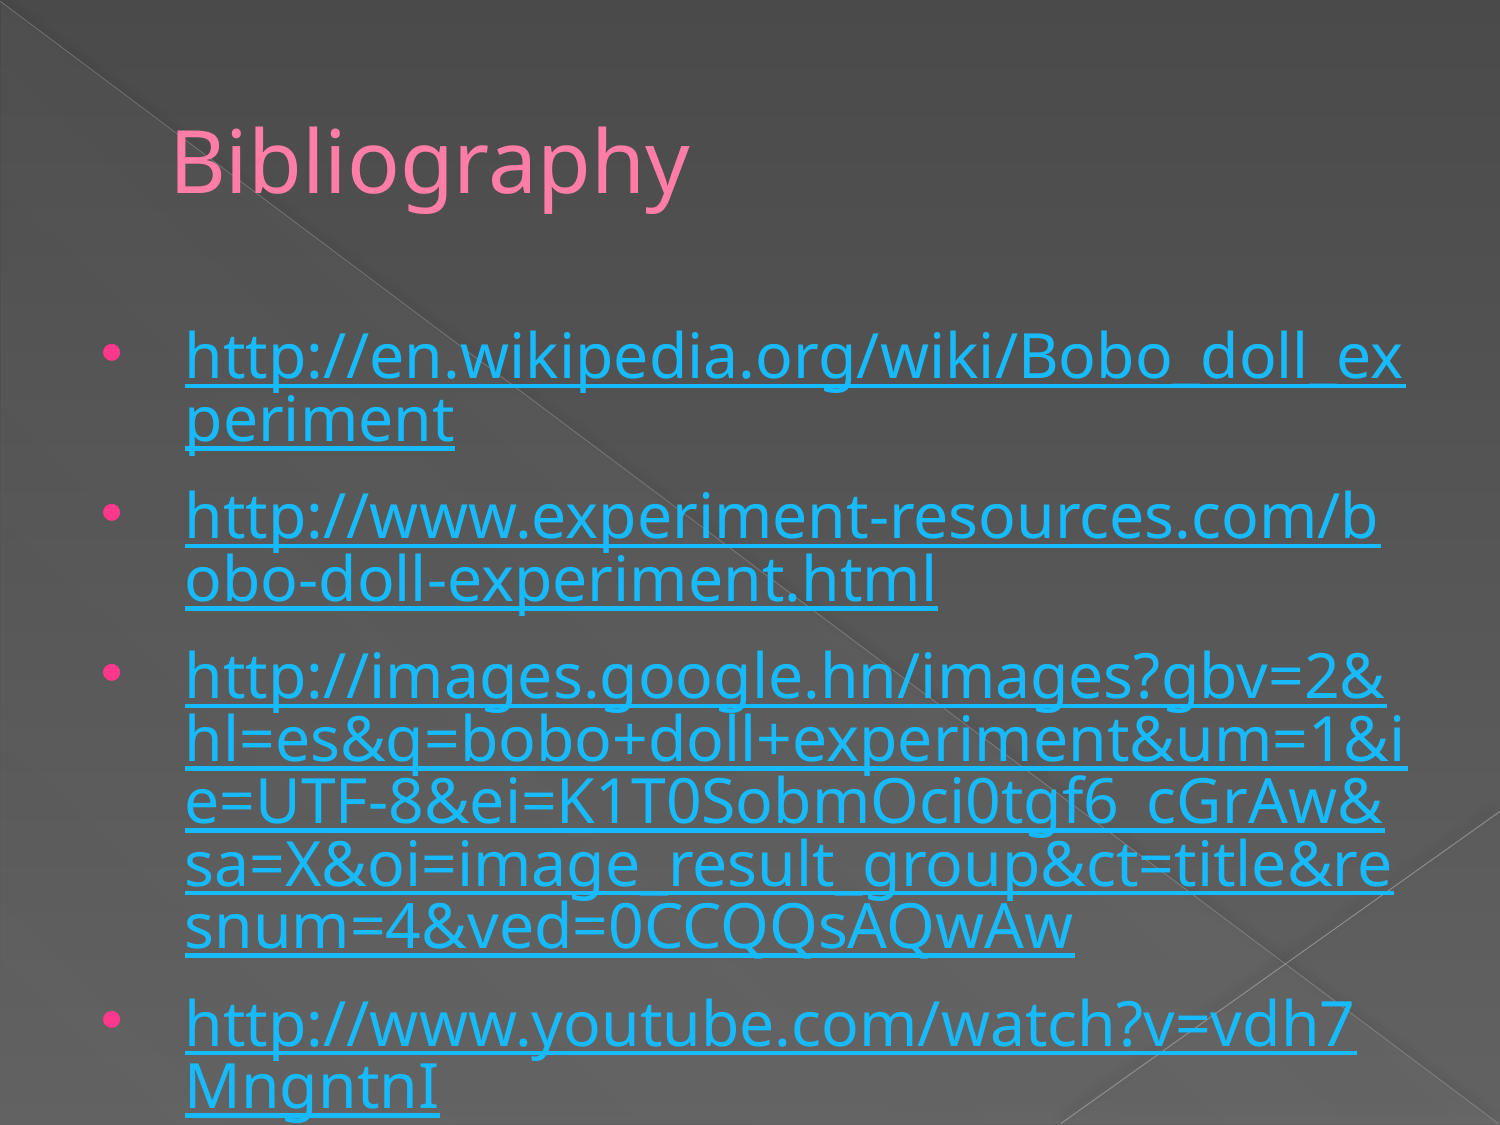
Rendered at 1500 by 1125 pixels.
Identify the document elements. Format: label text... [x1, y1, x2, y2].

list http://en.wikipedia.org/wiki/Bobo_doll_experiment http://www.experiment-resources.com/bobo-doll-experiment.html http://images.google.hn/images?gbv=2&hl=es&q=bobo+doll+experiment&um=1&ie=UTF-8&ei=K1T0SobmOci0tgf6_cGrAw&sa=X&oi=image_result_group&ct=title&resnum=4&ved=0CCQQsAQwAw http://www.youtube.com/watch?v=vdh7MngntnI http://www.des.emory.edu/mfp/bandurabio.html http://psychology.about.com/b/2008/06/09/watch-video-of-banduras-famous-bobo-doll-experiment.htm http://psychclassics.yorku.ca/Bandura/bobo.htm [75, 308, 1425, 1059]
title Bibliography [75, 43, 1425, 274]
